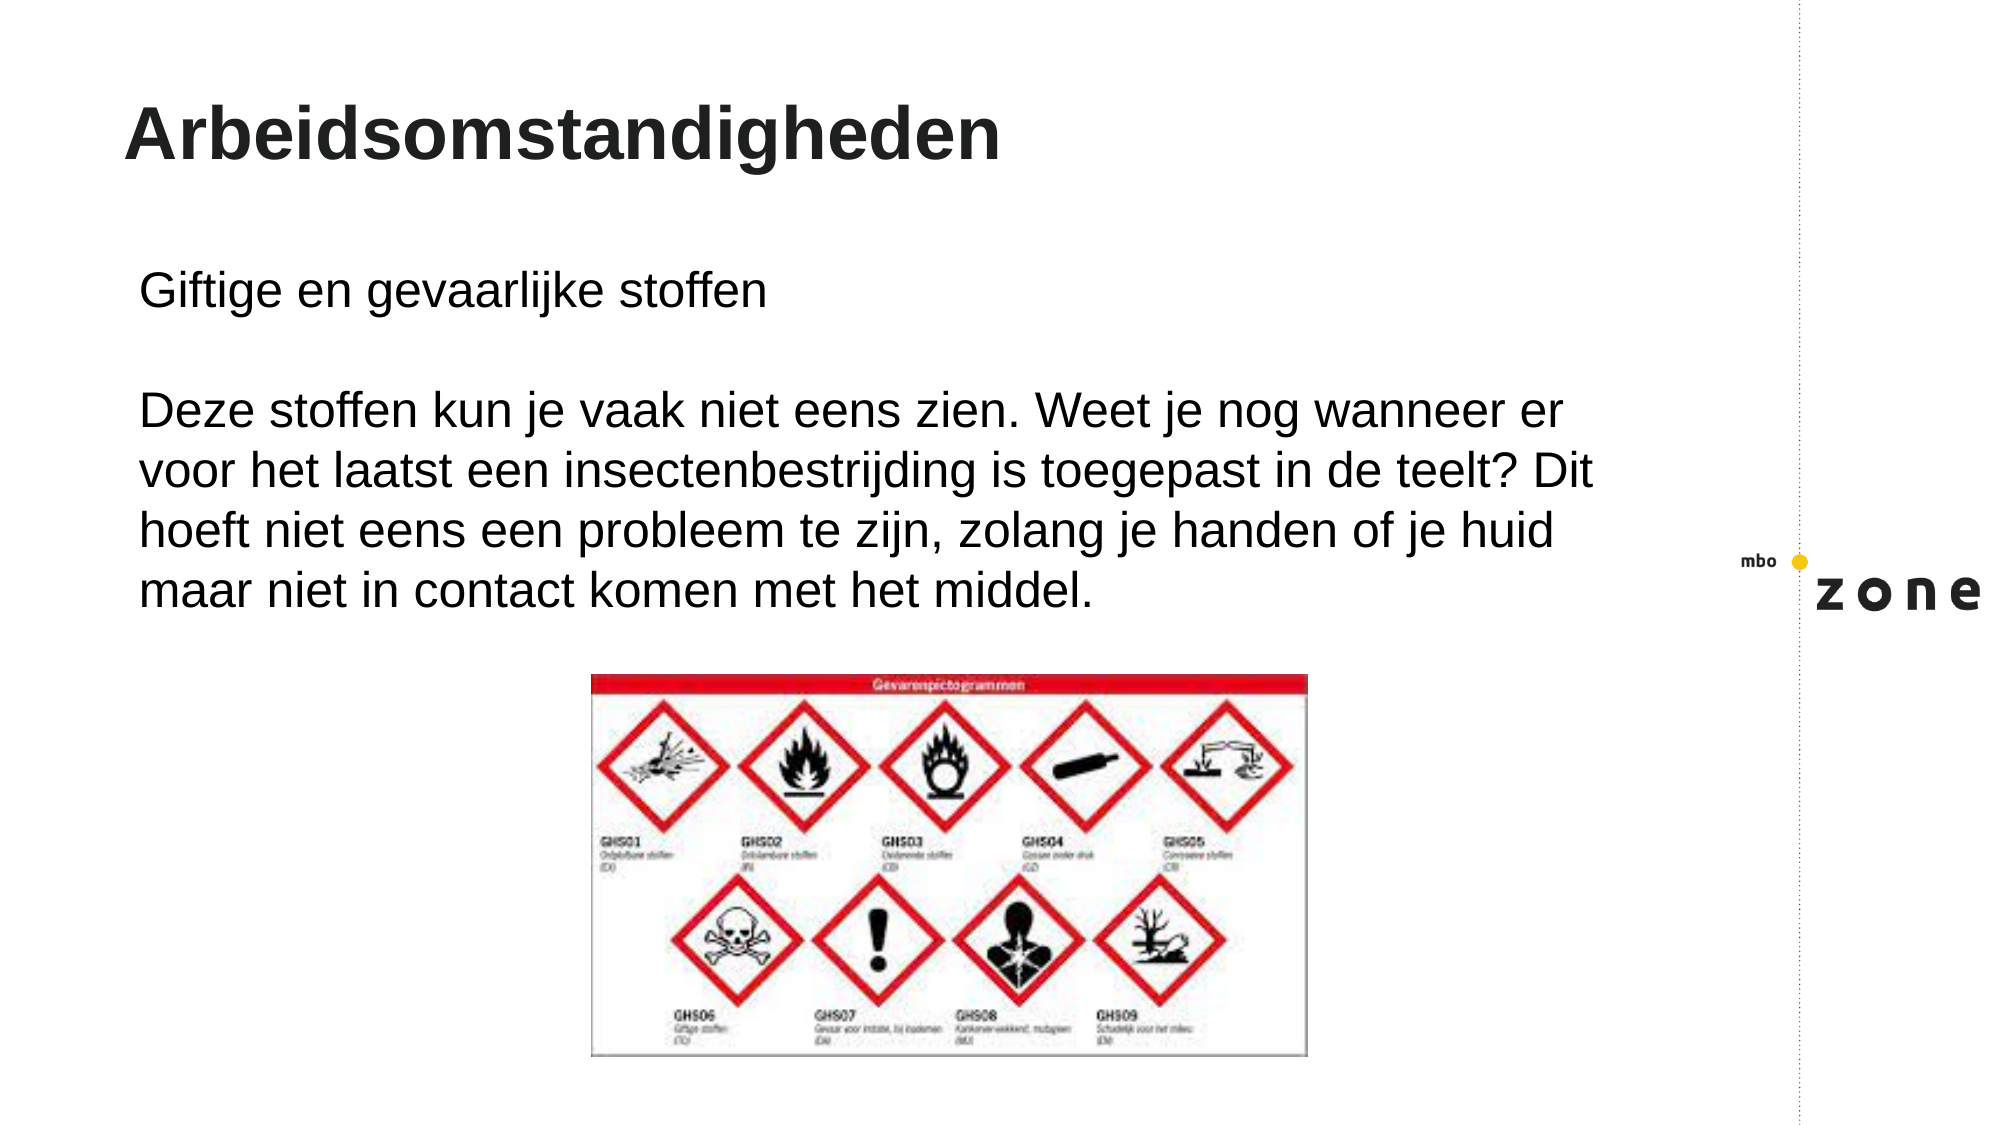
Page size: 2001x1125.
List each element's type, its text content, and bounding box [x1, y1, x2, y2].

text_box Giftige en gevaarlijke stoffen Deze stoffen kun je vaak niet eens zien. Weet je nog wanneer er voor het laatst een insectenbestrijding is toegepast in de teelt? Dit hoeft niet eens een probleem te zijn, zolang je handen of je huid maar niet in contact komen met het middel. [123, 250, 1666, 671]
picture [591, 674, 1308, 1057]
picture [1596, 0, 2001, 1125]
title Arbeidsomstandigheden [123, 94, 1607, 250]
